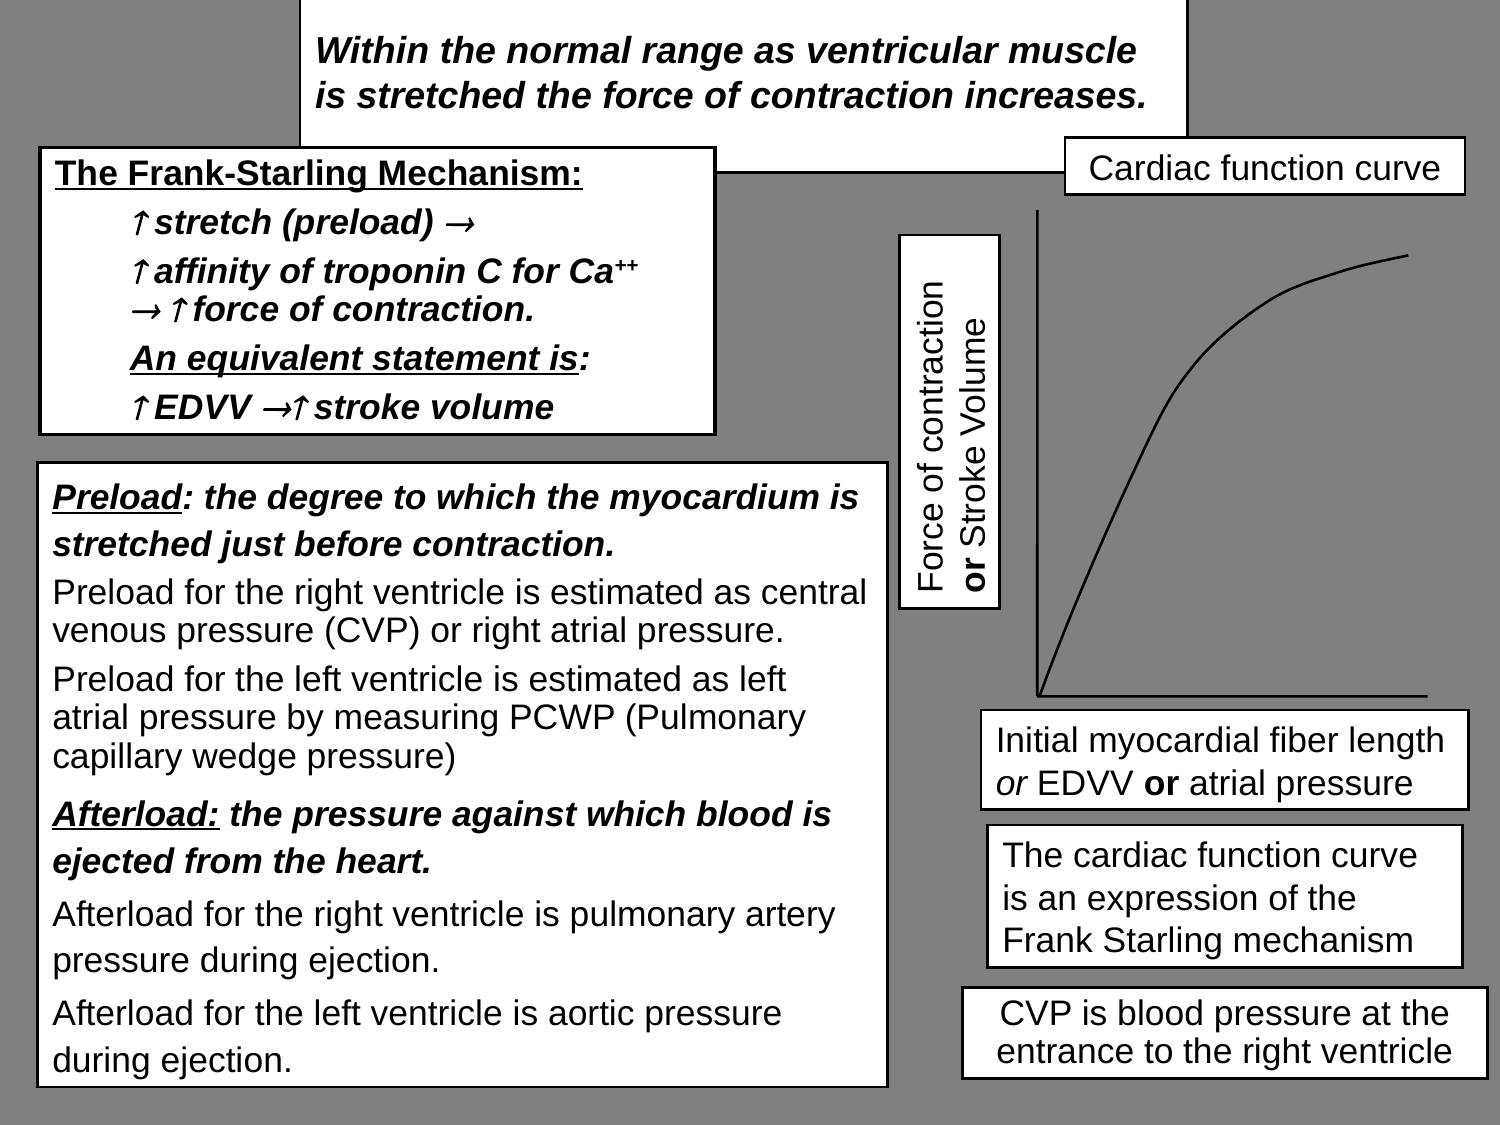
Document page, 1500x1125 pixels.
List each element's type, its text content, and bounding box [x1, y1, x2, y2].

text_box The Frank-Starling Mechanism:  stretch (preload)   affinity of troponin C for Ca++   force of contraction. An equivalent statement is:  EDVV  stroke volume [40, 147, 715, 435]
text_box CVP is blood pressure at the entrance to the right ventricle [962, 987, 1488, 1079]
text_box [899, 137, 1469, 813]
title Within the normal range as ventricular muscle is stretched the force of contraction increases. [299, 0, 1189, 174]
text_box The cardiac function curve is an expression of the Frank Starling mechanism [987, 824, 1463, 968]
text_box Preload: the degree to which the myocardium is stretched just before contraction. Preload for the right ventricle is estimated as central venous pressure (CVP) or right atrial pressure. Preload for the left ventricle is estimated as left atrial pressure by measuring PCWP (Pulmonary capillary wedge pressure) Afterload: the pressure against which blood is ejected from the heart. Afterload for the right ventricle is pulmonary artery pressure during ejection. Afterload for the left ventricle is aortic pressure during ejection. [37, 462, 888, 1088]
